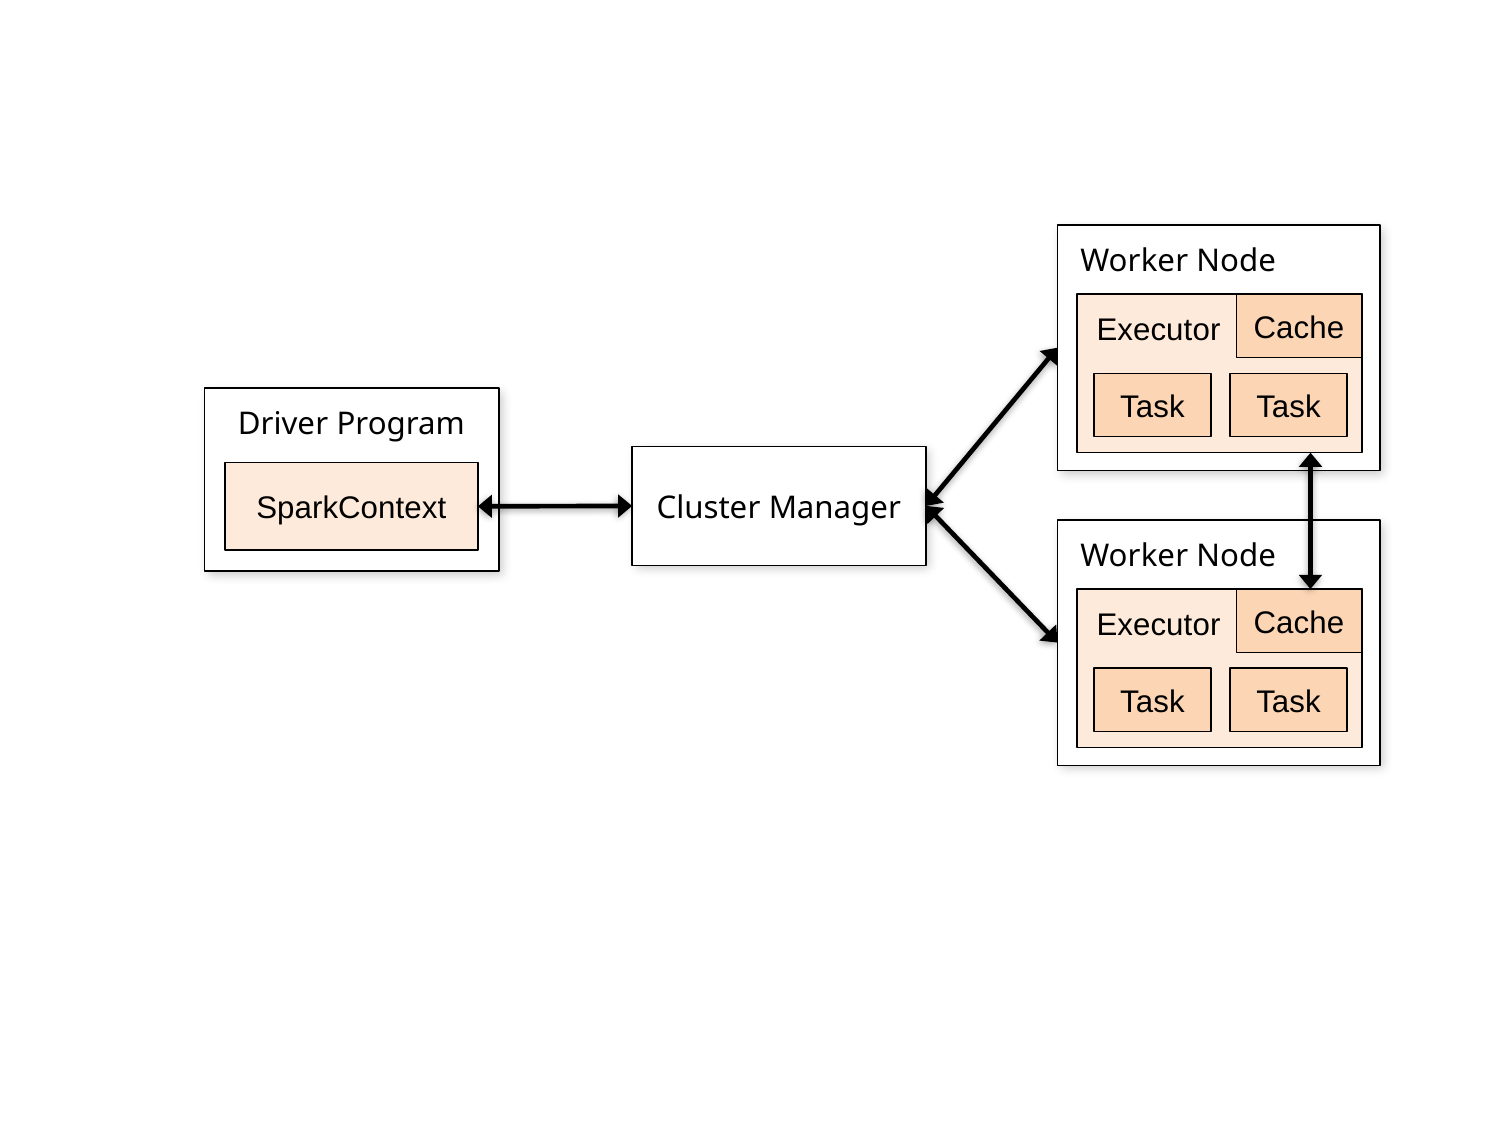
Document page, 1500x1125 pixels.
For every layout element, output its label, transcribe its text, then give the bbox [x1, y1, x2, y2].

text_box Task [1228, 666, 1349, 734]
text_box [925, 505, 1058, 643]
text_box Driver Program [202, 386, 501, 573]
text_box Cache [1234, 292, 1364, 360]
text_box Cluster Manager [630, 444, 920, 568]
text_box Task [1092, 371, 1213, 439]
text_box Task [1092, 666, 1213, 734]
text_box Executor [1075, 587, 1364, 750]
text_box Worker Node [1055, 223, 1382, 473]
text_box Task [1228, 371, 1349, 439]
text_box Worker Node [1055, 518, 1382, 767]
text_box Cache [1234, 587, 1364, 654]
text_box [925, 347, 1058, 505]
text_box Executor [1075, 292, 1364, 455]
text_box SparkContext [223, 460, 480, 552]
